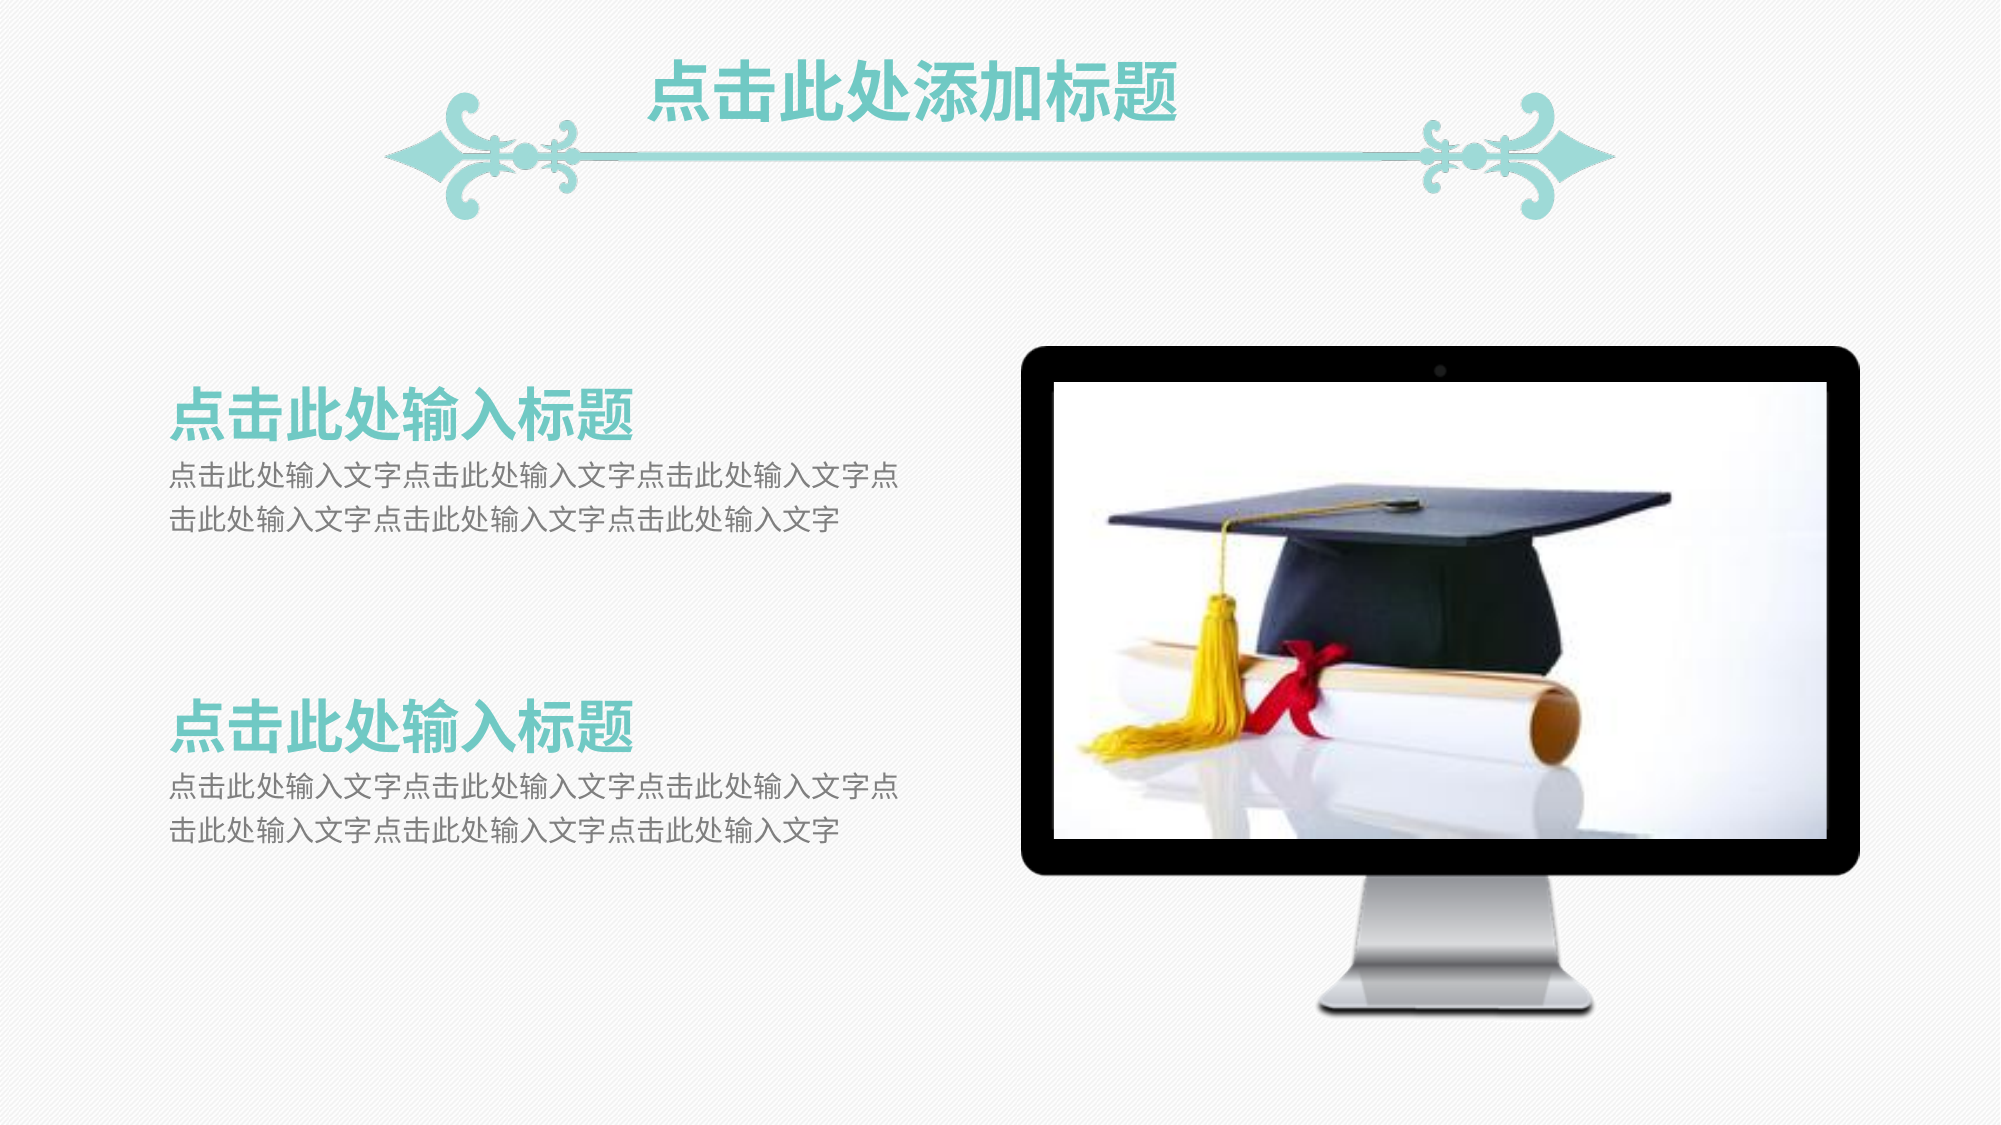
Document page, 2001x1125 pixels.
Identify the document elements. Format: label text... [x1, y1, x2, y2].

text_box 点击此处输入标题 点击此处输入文字点击此处输入文字点击此处输入文字点击此处输入文字点击此处输入文字点击此处输入文字 [153, 353, 930, 544]
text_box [1020, 346, 1860, 1025]
text_box 点击此处添加标题 [630, 42, 1370, 91]
picture [0, 0, 2001, 1125]
text_box 点击此处输入标题 点击此处输入文字点击此处输入文字点击此处输入文字点击此处输入文字点击此处输入文字点击此处输入文字 [153, 664, 930, 855]
